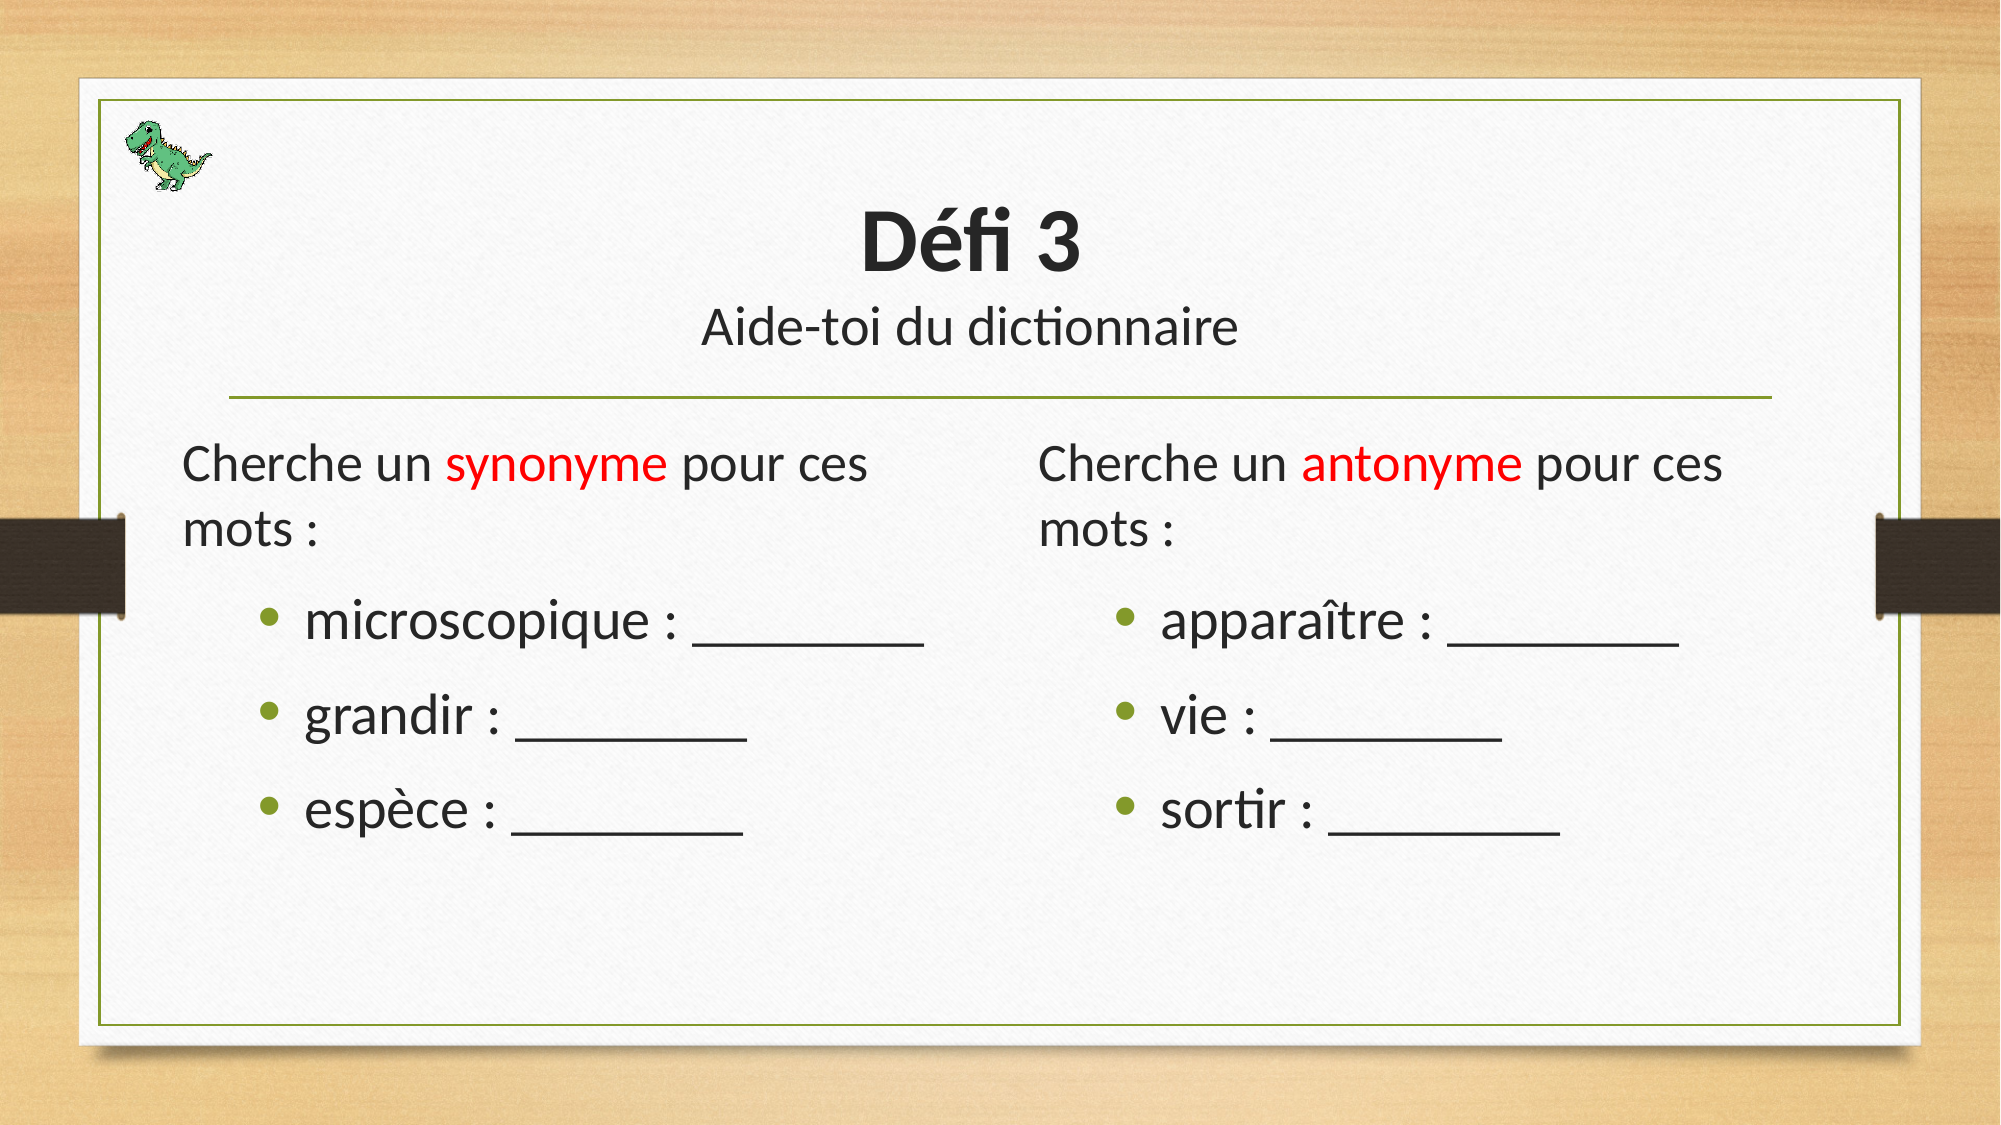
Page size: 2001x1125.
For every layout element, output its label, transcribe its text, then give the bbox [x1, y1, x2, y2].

picture [0, 0, 2001, 1125]
list Cherche un antonyme pour ces mots : apparaître : ________ vie : ________ sortir : ________ [1023, 420, 1787, 1037]
title Défi 3 Aide-toi du dictionnaire [154, 161, 1788, 375]
text_box Cherche un synonyme pour ces mots : microscopique : ________ grandir : ________ espèce : ________ [167, 419, 977, 992]
